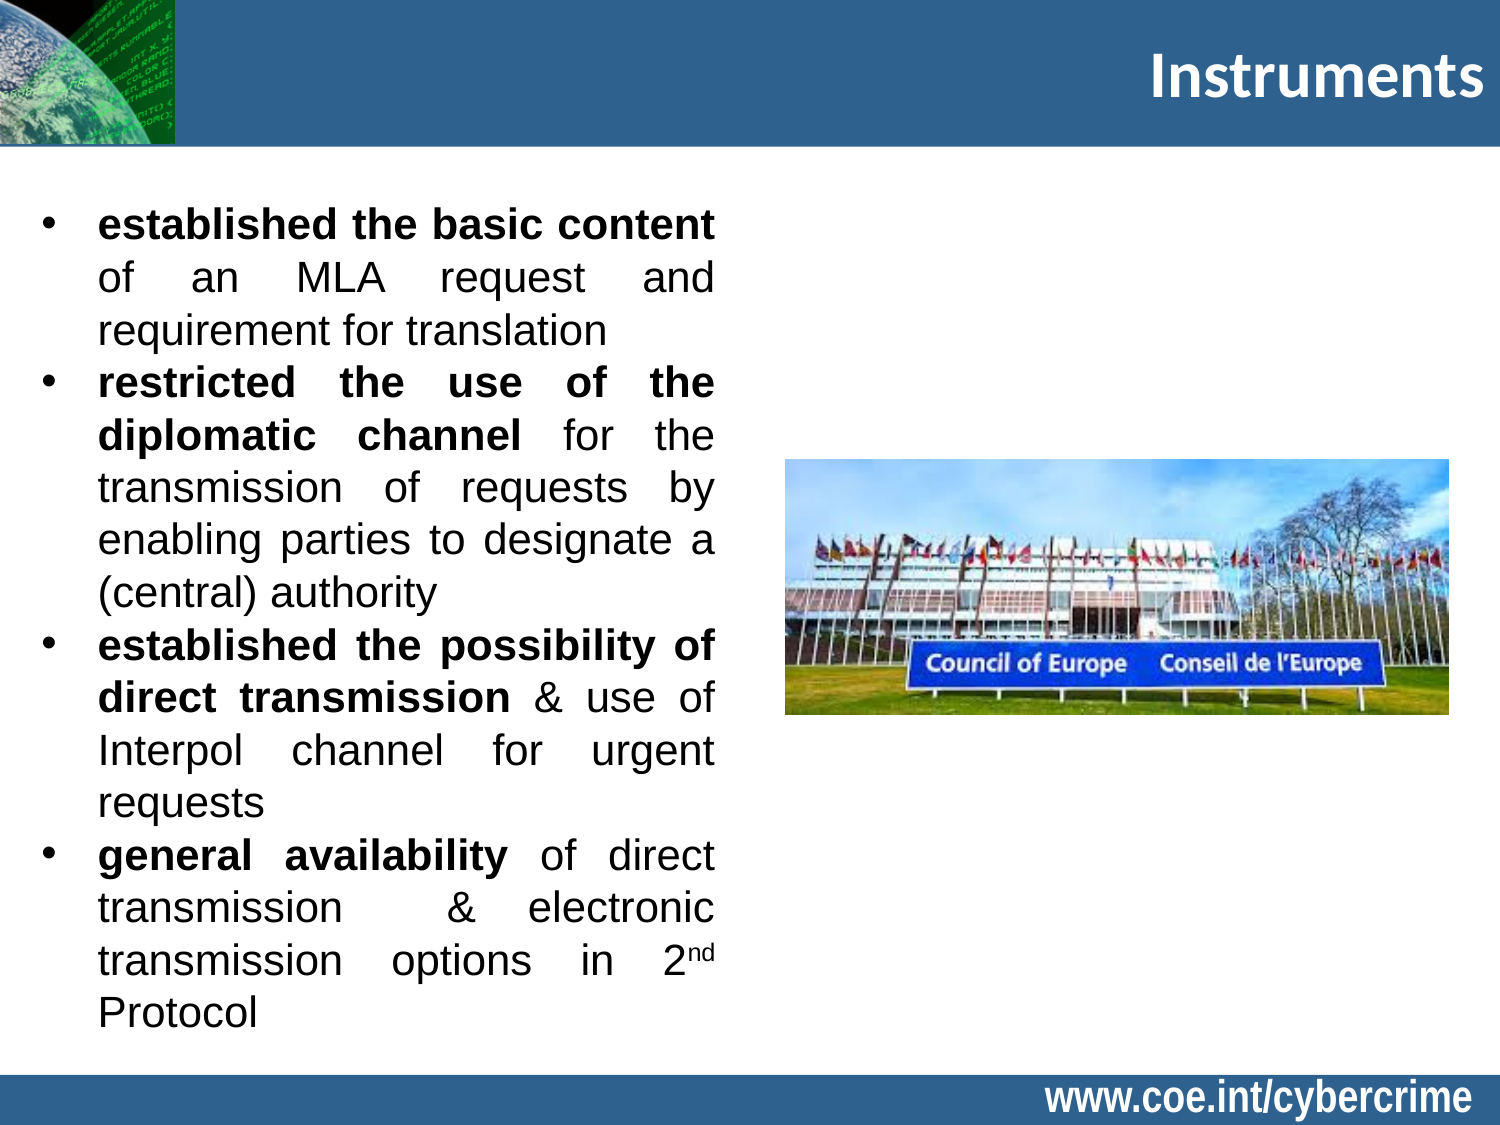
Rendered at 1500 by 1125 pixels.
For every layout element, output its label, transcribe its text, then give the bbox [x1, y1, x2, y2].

text_box [0, 1073, 1030, 1125]
text_box www.coe.int/cybercrime [1030, 1059, 1500, 1125]
picture [785, 459, 1450, 715]
picture [0, 0, 175, 144]
text_box established the basic content of an MLA request and requirement for translation restricted the use of the diplomatic channel for the transmission of requests by enabling parties to designate a (central) authority established the possibility of direct transmission & use of Interpol channel for urgent requests general availability of direct transmission & electronic transmission options in 2nd Protocol [0, 188, 731, 1099]
text_box Instruments [177, 0, 1500, 149]
